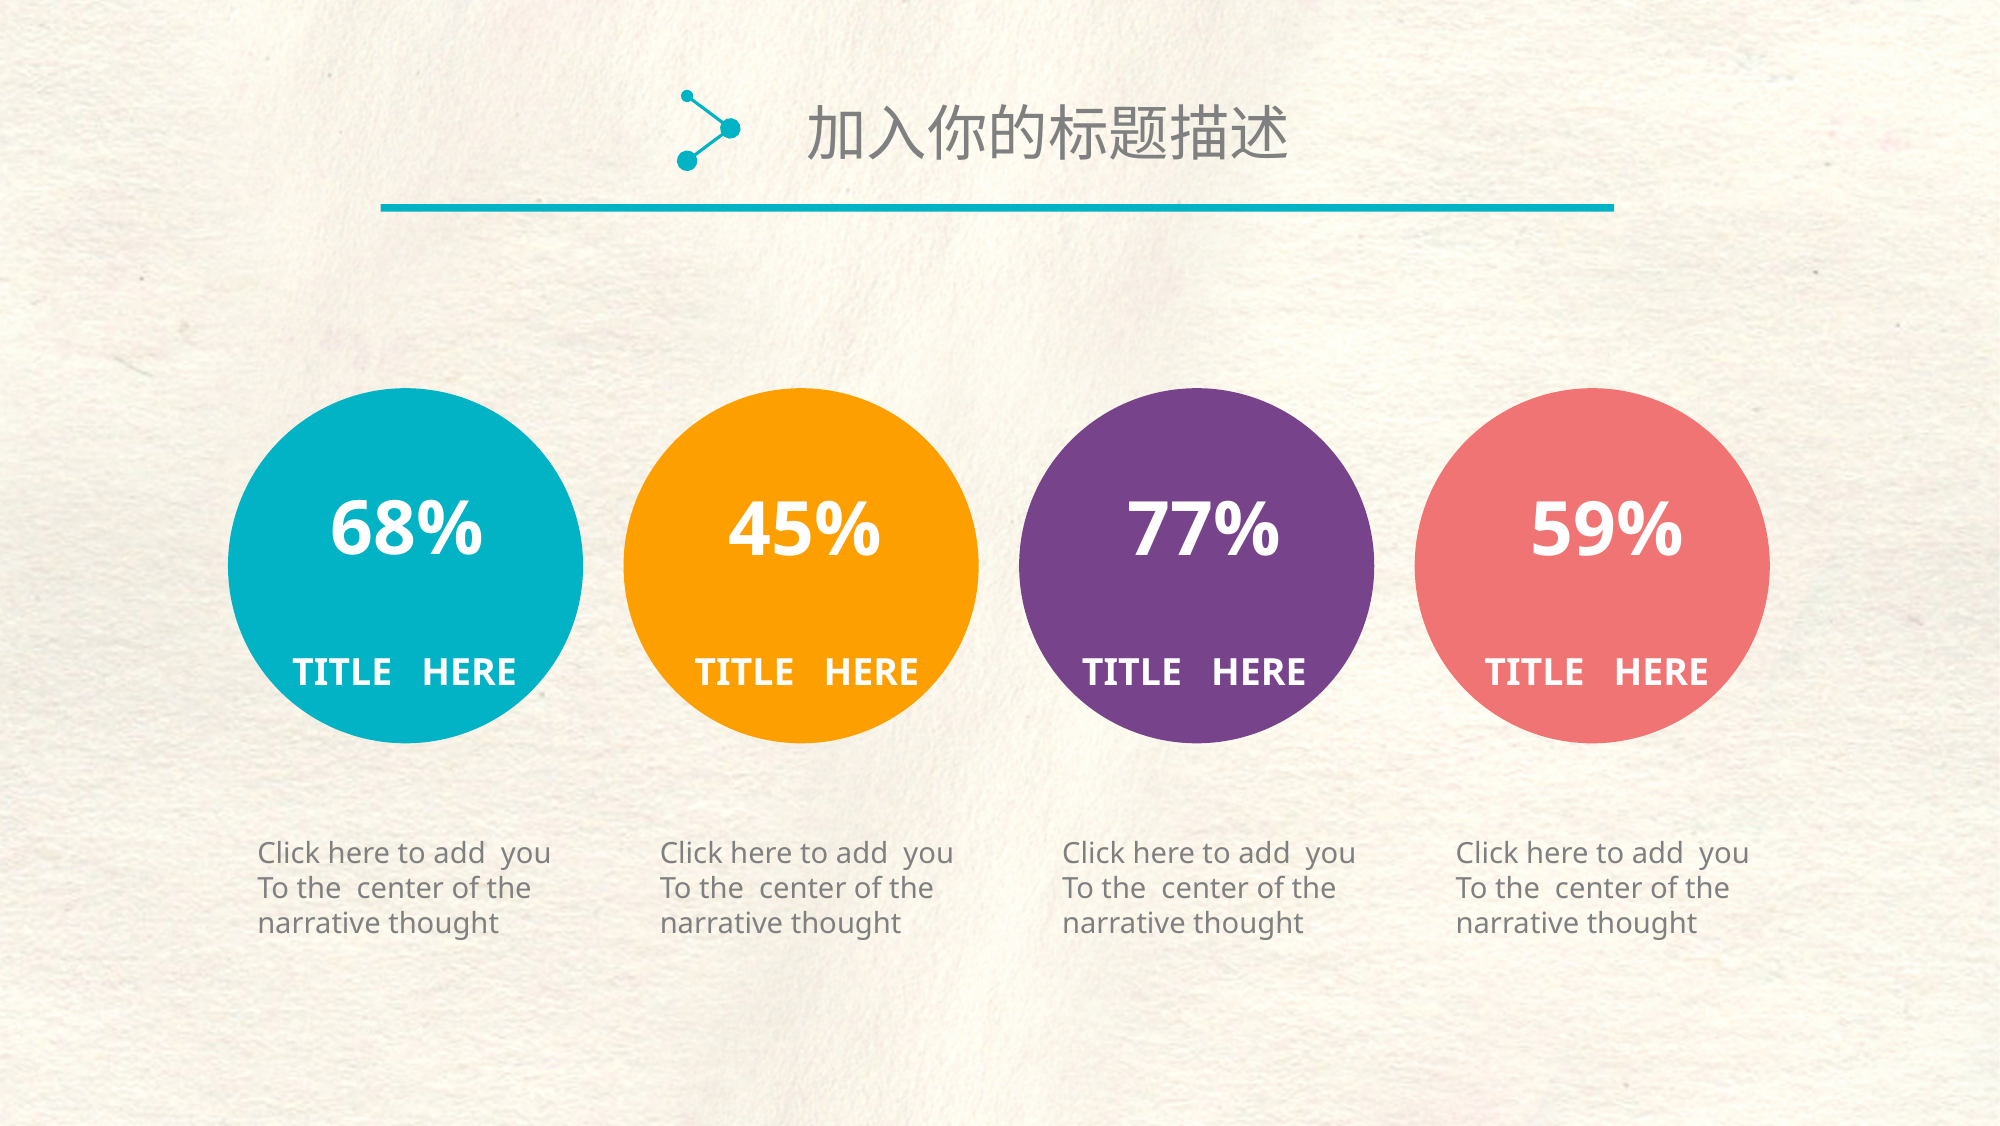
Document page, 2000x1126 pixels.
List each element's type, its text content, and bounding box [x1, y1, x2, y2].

text_box Click here to add you To the center of the narrative thought [1047, 797, 1372, 947]
text_box TITLE HERE [1067, 640, 1322, 701]
text_box [1473, 701, 1711, 746]
text_box 77% [1082, 472, 1296, 578]
text_box Click here to add you To the center of the narrative thought [645, 797, 969, 947]
text_box Click here to add you To the center of the narrative thought [242, 797, 567, 947]
text_box [682, 701, 920, 746]
text_box [225, 386, 586, 694]
text_box 59% [1485, 472, 1699, 578]
text_box TITLE HERE [679, 640, 935, 701]
text_box [1017, 386, 1377, 695]
text_box Click here to add you To the center of the narrative thought [1440, 797, 1765, 947]
picture [0, 0, 2000, 1126]
text_box [287, 701, 524, 746]
text_box [1078, 701, 1315, 746]
text_box TITLE HERE [277, 640, 532, 701]
text_box 45% [684, 473, 898, 579]
text_box 68% [285, 471, 499, 577]
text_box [380, 86, 1615, 212]
text_box [1412, 386, 1772, 697]
text_box [621, 386, 981, 698]
text_box TITLE HERE [1469, 640, 1725, 701]
